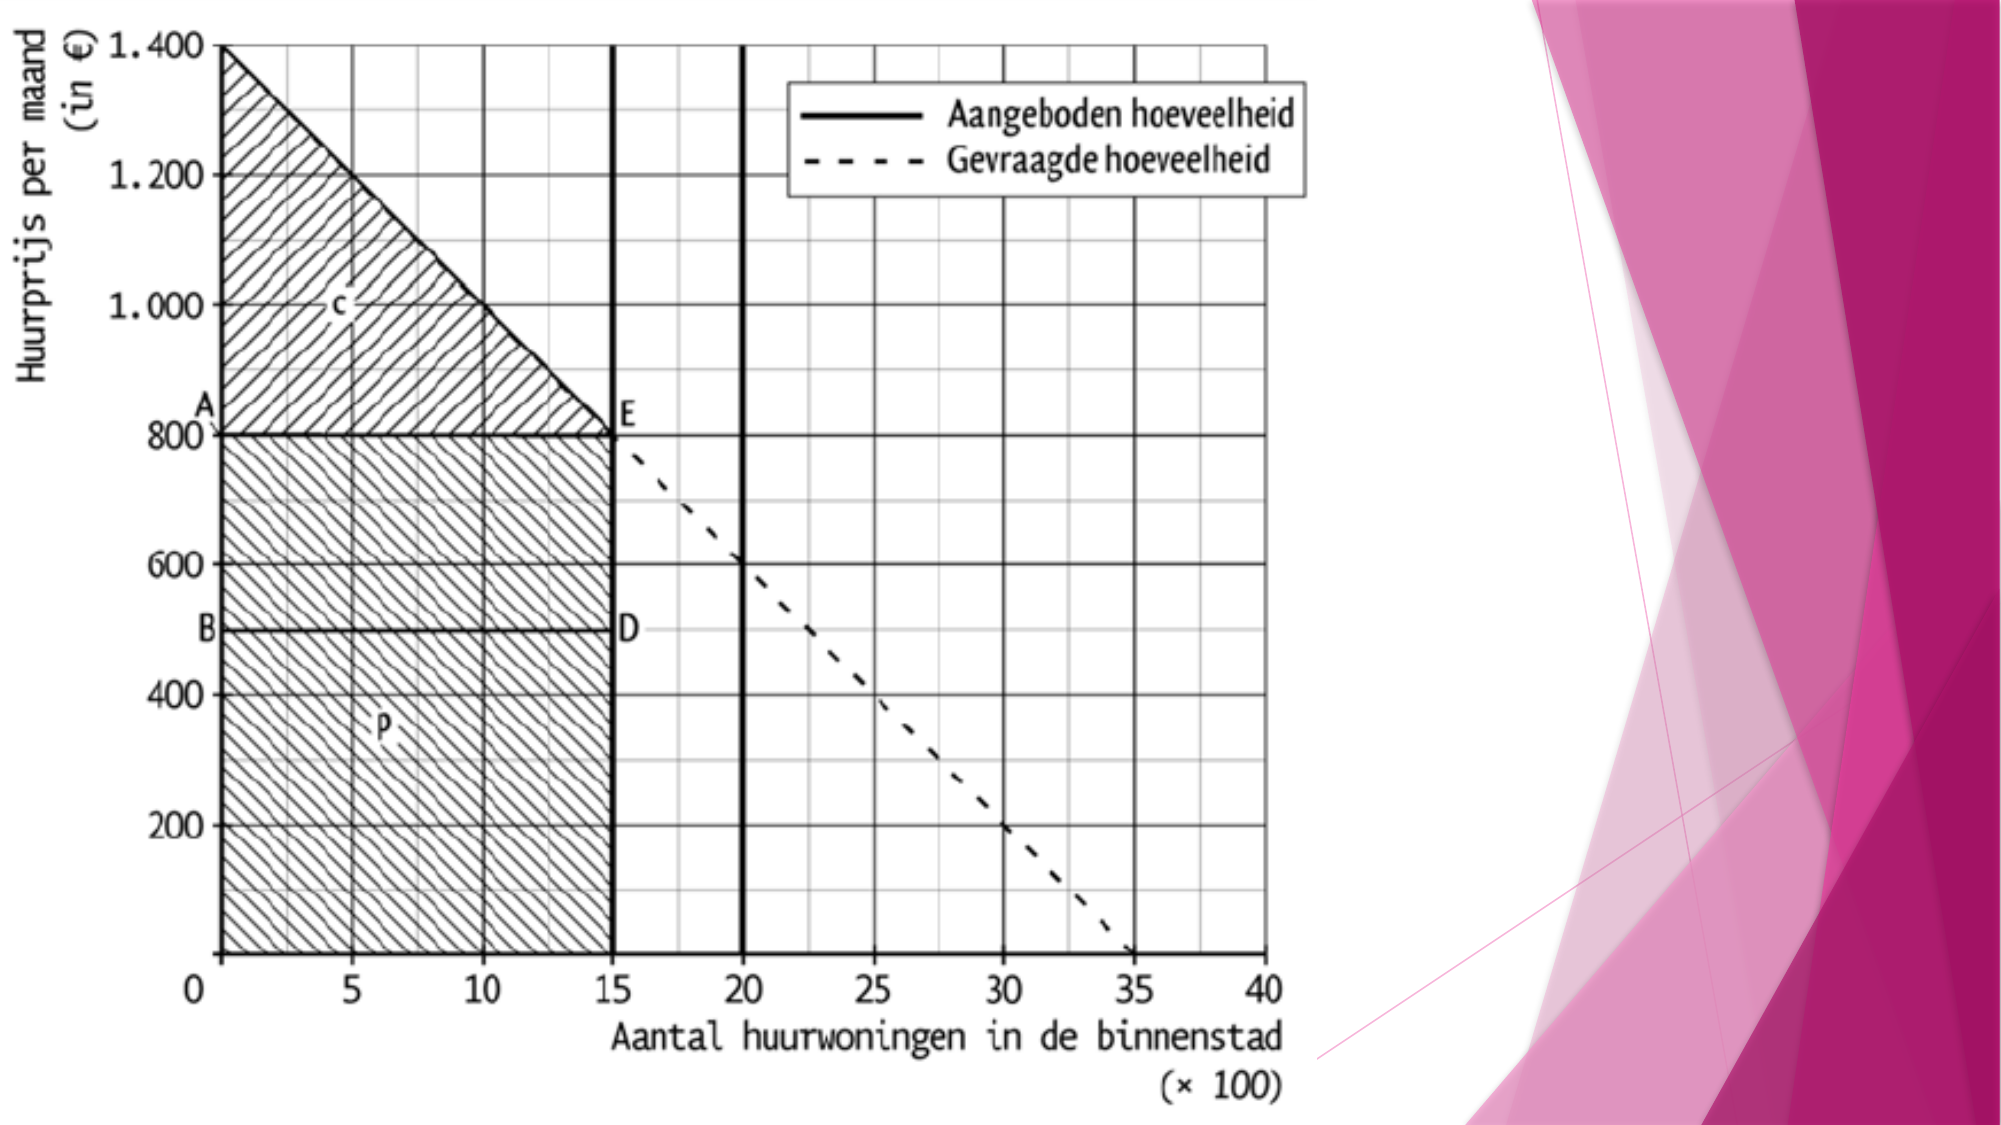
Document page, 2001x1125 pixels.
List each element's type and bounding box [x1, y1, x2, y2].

picture [0, 0, 1317, 1125]
